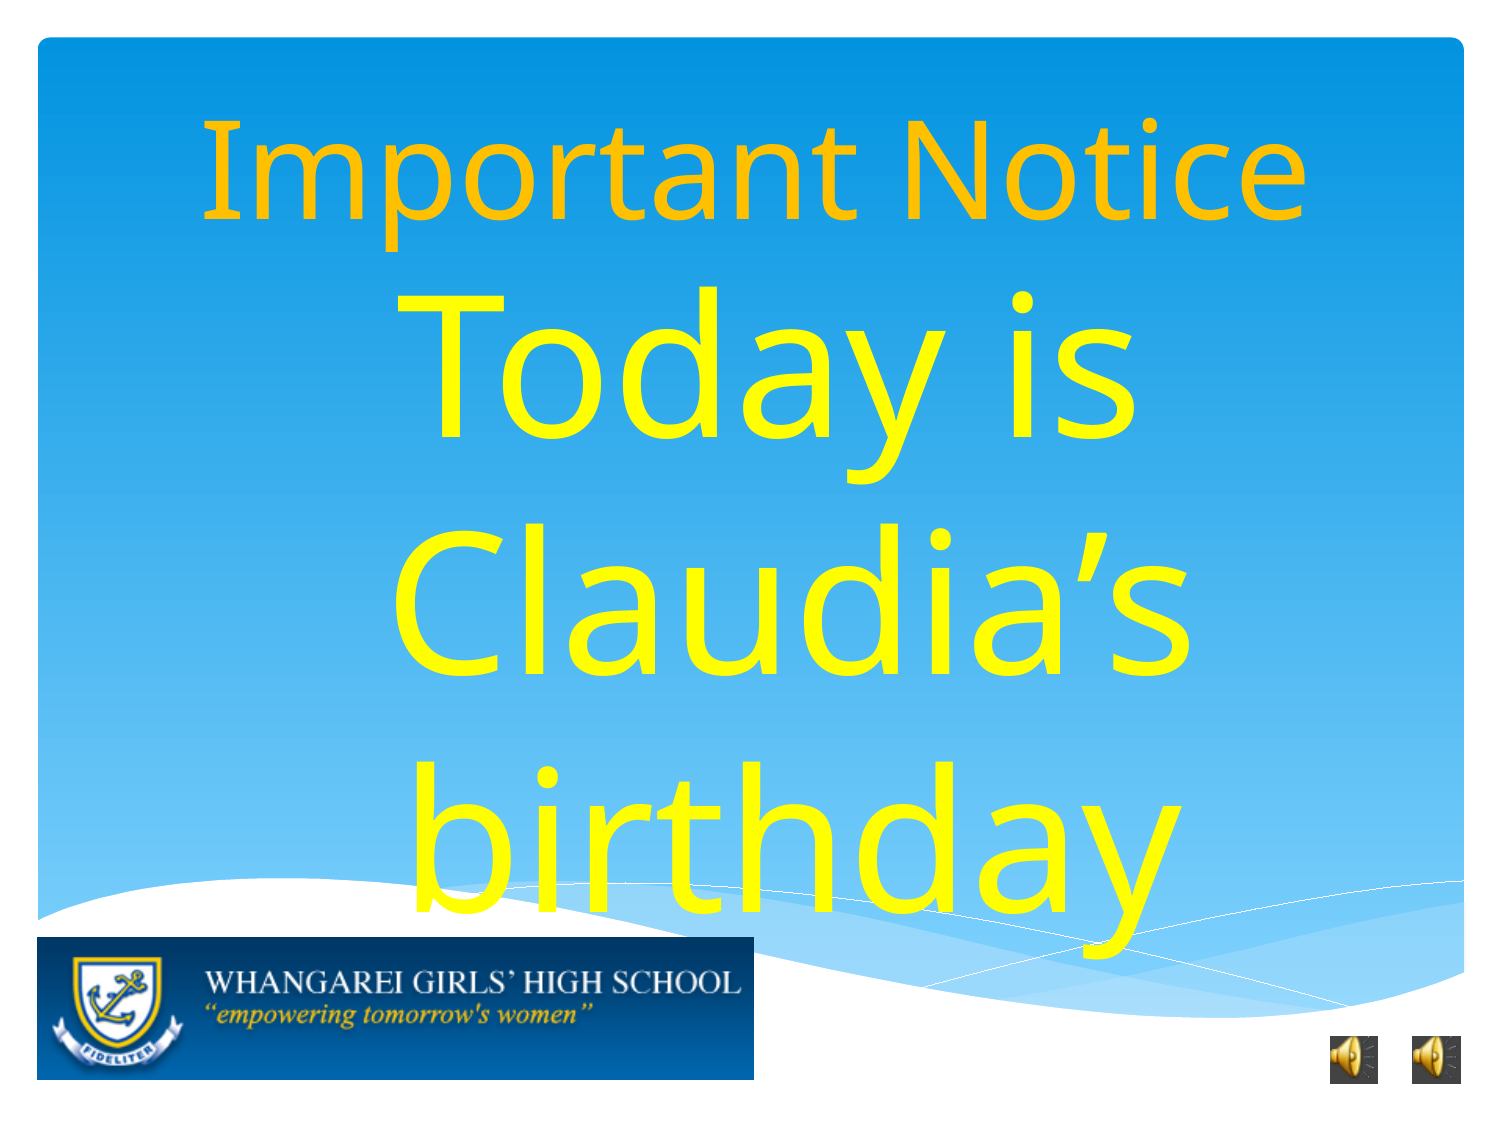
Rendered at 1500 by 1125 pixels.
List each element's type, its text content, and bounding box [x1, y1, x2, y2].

text_box Today is Claudia’s birthday [149, 231, 1391, 963]
picture [37, 937, 754, 1080]
text_box Important Notice [149, 37, 1362, 255]
picture [1328, 1034, 1380, 1086]
picture [1411, 1034, 1462, 1086]
